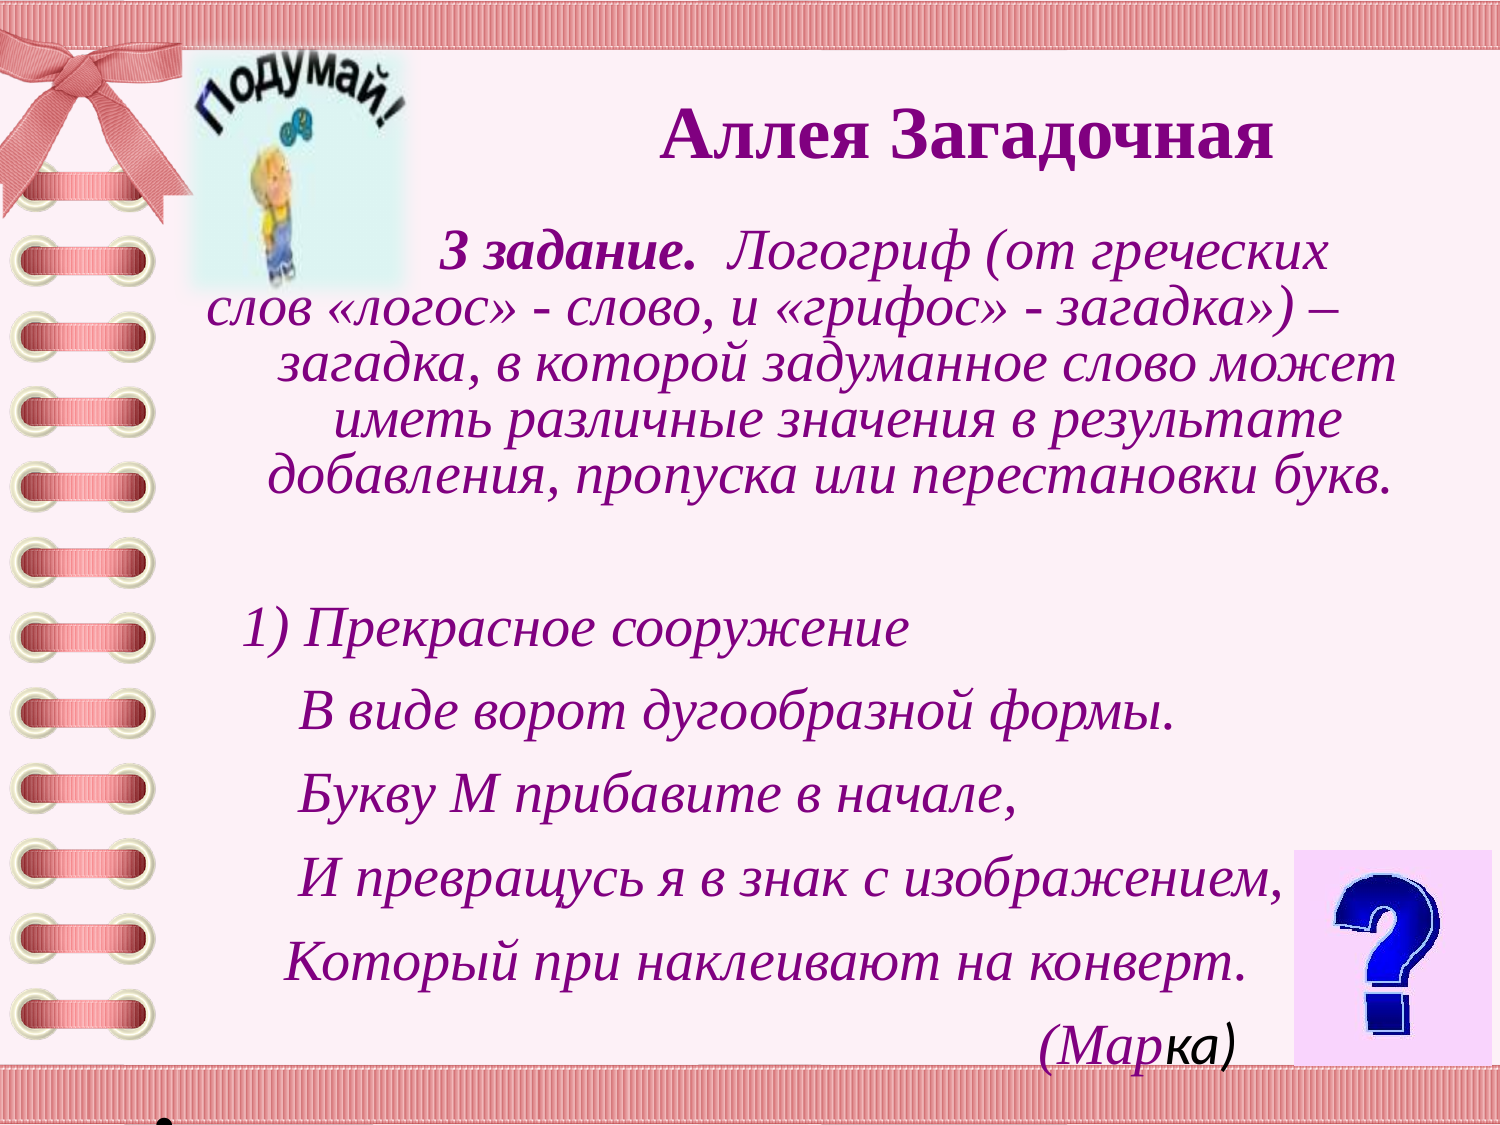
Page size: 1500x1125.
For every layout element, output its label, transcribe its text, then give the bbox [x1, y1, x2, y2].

picture [7, 307, 138, 366]
picture [7, 984, 138, 1043]
picture [7, 834, 138, 893]
picture [7, 533, 138, 592]
title Аллея Загадочная [625, 59, 1449, 209]
picture [0, 0, 1500, 308]
picture [7, 909, 138, 968]
picture [0, 850, 1500, 1125]
picture [7, 759, 138, 817]
picture [7, 457, 138, 516]
list 3 задание. Логогриф (от греческих слов «логос» - слово, и «грифос» - загадка») – загадка, в которой задуманное слово может иметь различные значения в результате добавления, пропуска или перестановки букв. 1) Прекрасное сооружение В виде ворот дугообразной формы. Букву М прибавите в начале, И превращусь я в знак с изображением, Который при наклеивают на конверт. (Марка) [138, 216, 1500, 1066]
picture [7, 608, 138, 667]
picture [7, 232, 138, 291]
picture [7, 382, 138, 441]
picture [7, 683, 138, 742]
